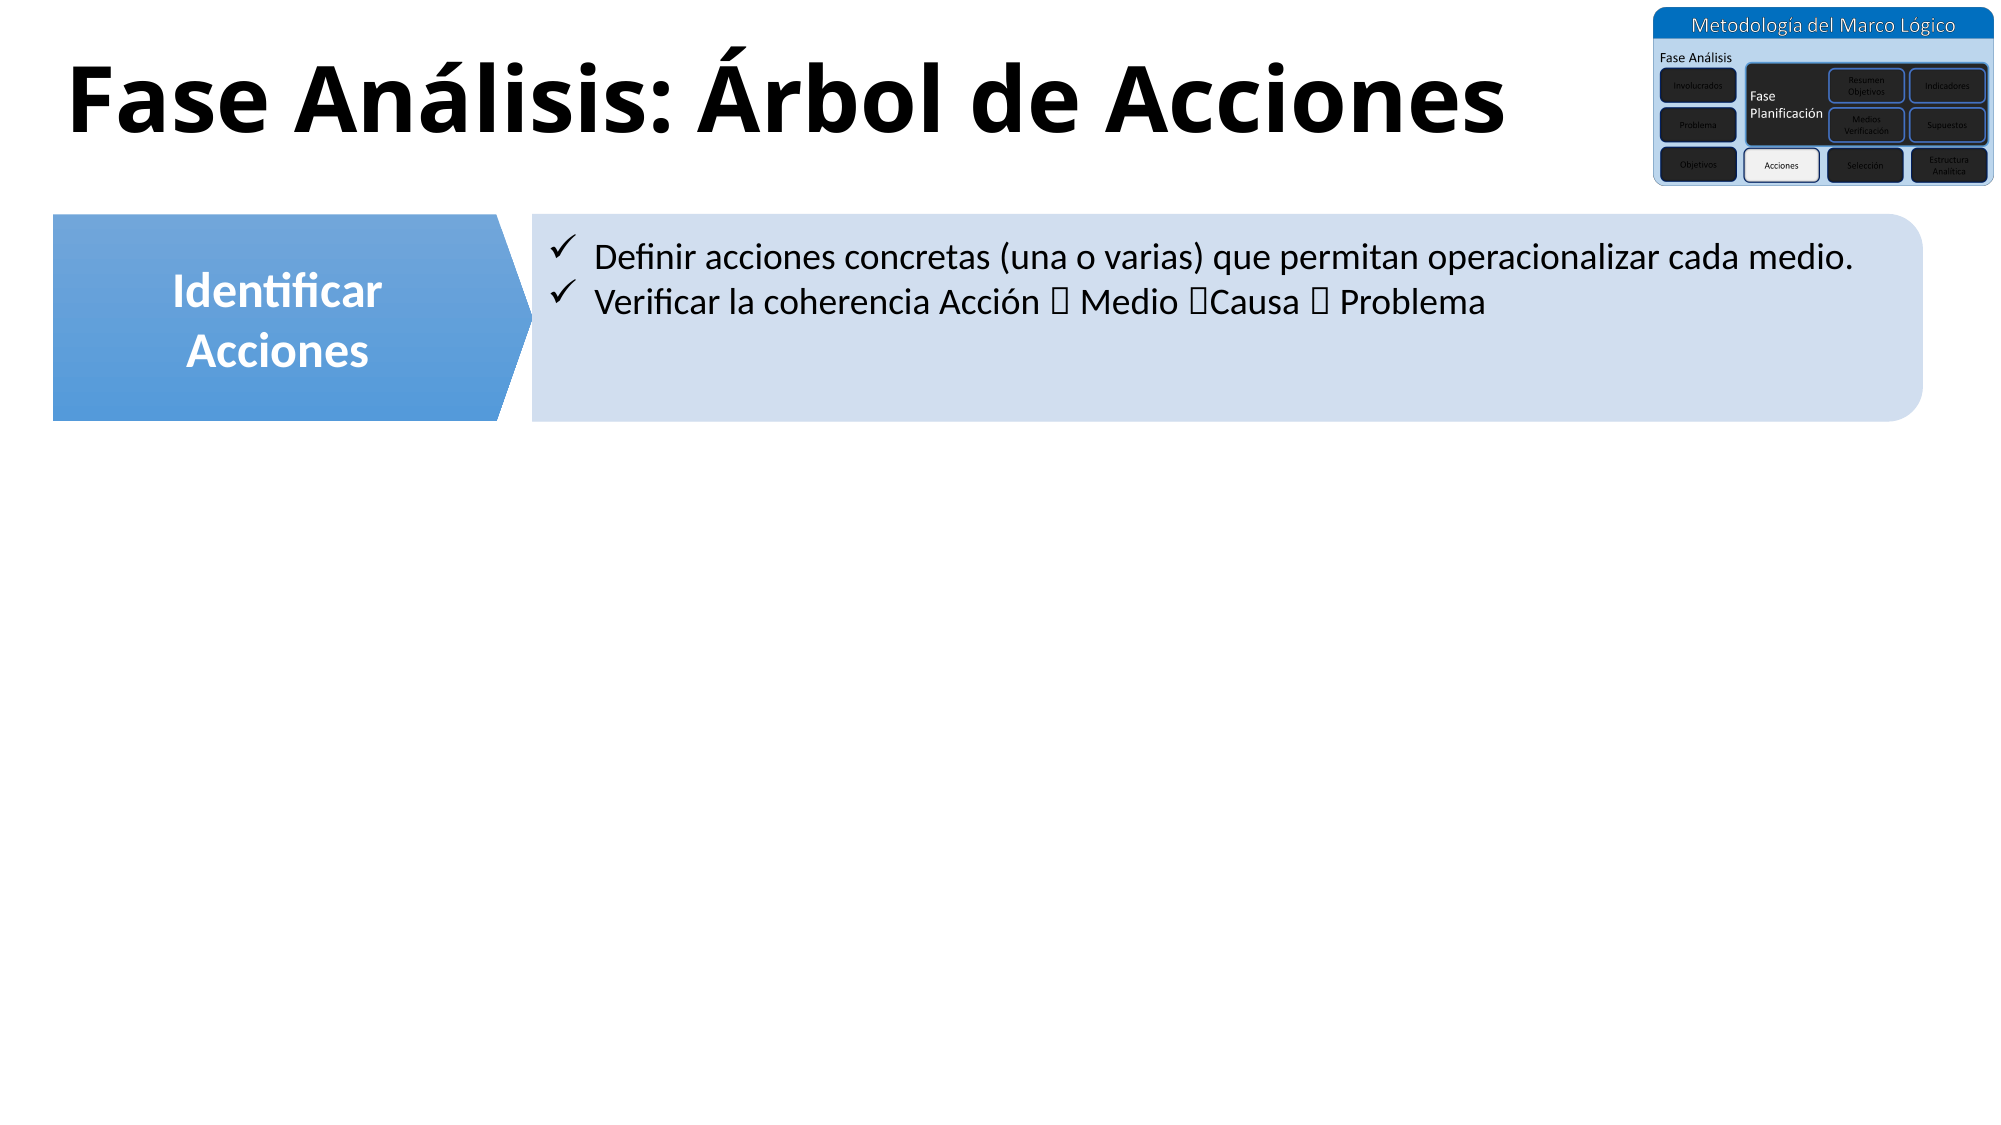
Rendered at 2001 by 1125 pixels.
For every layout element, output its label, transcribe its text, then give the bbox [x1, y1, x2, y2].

text_box Identificar Acciones [52, 214, 533, 422]
picture [1651, 7, 1994, 186]
text_box Fase Análisis: Árbol de Acciones [50, 45, 1651, 180]
text_box Definir acciones concretas (una o varias) que permitan operacionalizar cada medio. Verificar la coherencia Acción  Medio Causa  Problema [532, 213, 1923, 422]
